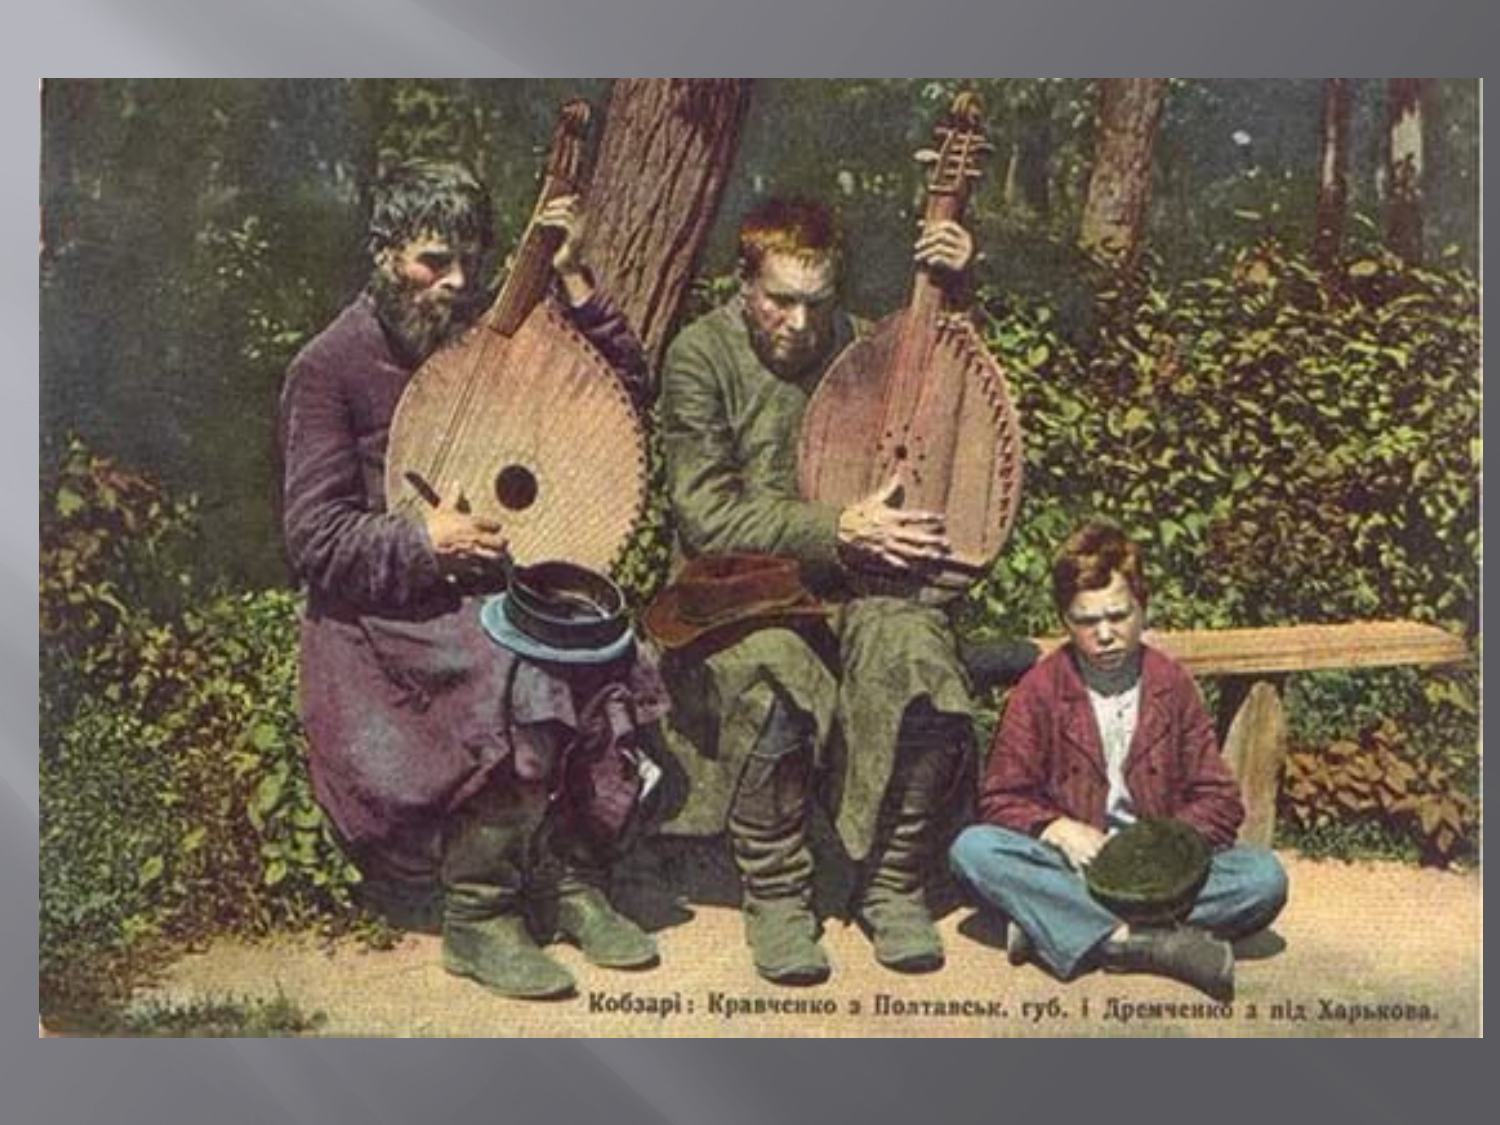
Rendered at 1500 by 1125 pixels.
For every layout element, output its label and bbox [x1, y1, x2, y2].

picture [39, 77, 1483, 1038]
